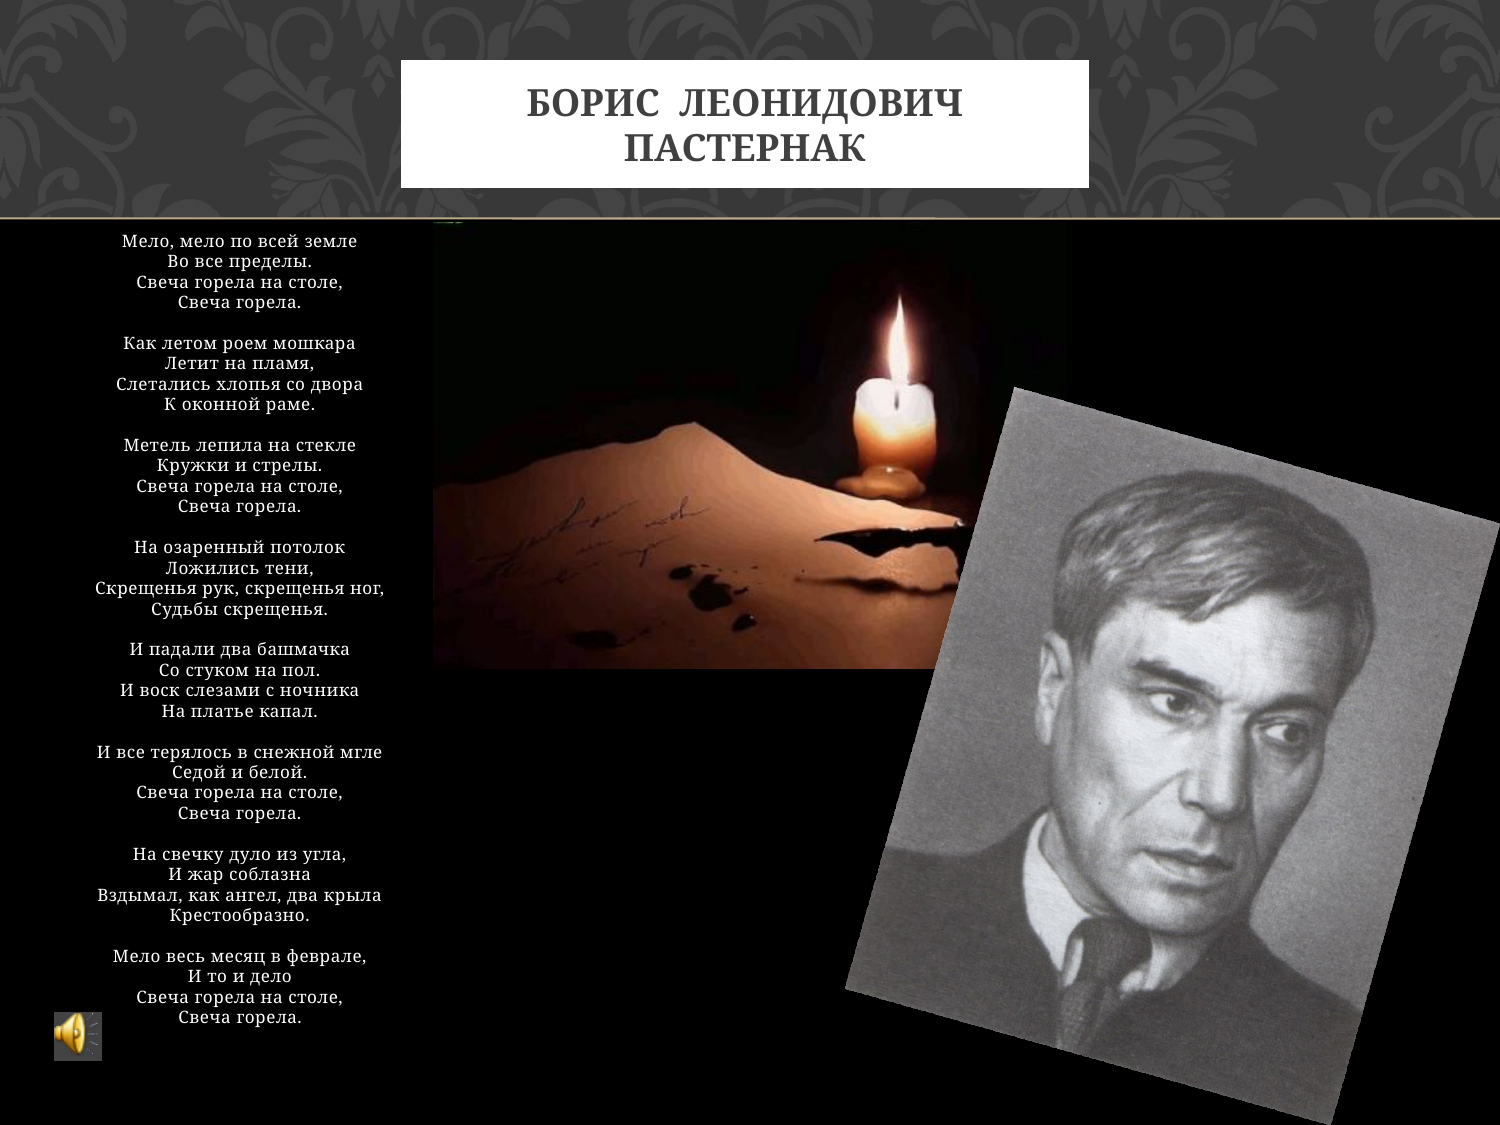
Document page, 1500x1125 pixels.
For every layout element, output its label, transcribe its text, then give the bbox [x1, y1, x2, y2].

list Мело, мело по всей земле Во все пределы. Свеча горела на столе, Свеча горела. Как летом роем мошкара Летит на пламя, Слетались хлопья со двора К оконной раме. Метель лепила на стекле Кружки и стрелы. Свеча горела на столе, Свеча горела. На озаренный потолок Ложились тени, Скрещенья рук, скрещенья ног, Судьбы скрещенья. И падали два башмачка Со стуком на пол. И воск слезами с ночника На платье капал. И все терялось в снежной мгле Седой и белой. Свеча горела на столе, Свеча горела. На свечку дуло из угла, И жар соблазна Вздымал, как ангел, два крыла Крестообразно. Мело весь месяц в феврале, И то и дело Свеча горела на столе, Свеча горела. [0, 222, 575, 1055]
picture [433, 222, 1499, 1124]
picture [52, 1011, 104, 1062]
title Борис Леонидович Пастернак [401, 60, 1089, 188]
